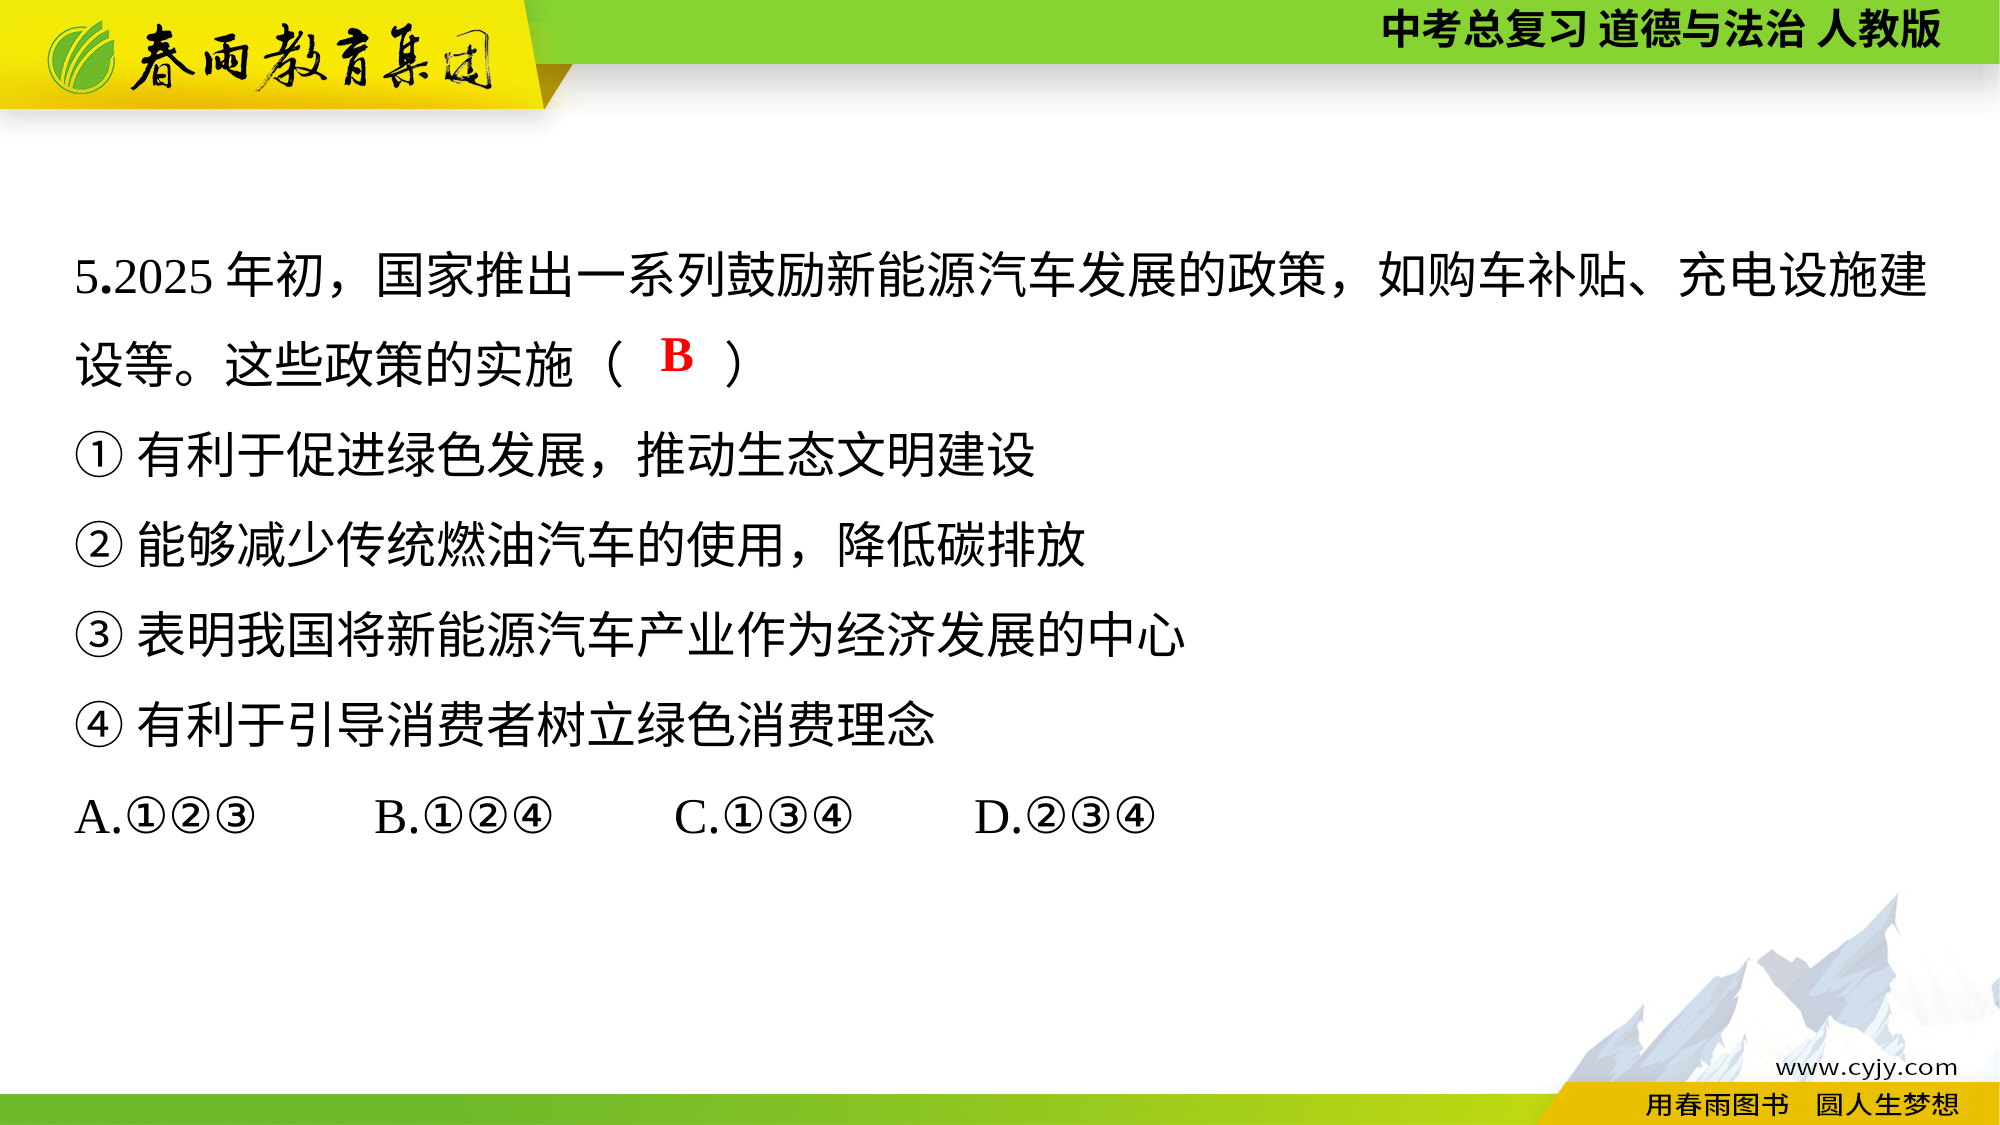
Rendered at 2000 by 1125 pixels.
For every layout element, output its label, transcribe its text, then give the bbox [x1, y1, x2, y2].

picture [0, 0, 2000, 1125]
list 5.2025年初，国家推出一系列鼓励新能源汽车发展的政策，如购车补贴、充电设施建设等。这些政策的实施（ ） ①有利于促进绿色发展，推动生态文明建设 ②能够减少传统燃油汽车的使用，降低碳排放 ③表明我国将新能源汽车产业作为经济发展的中心 ④有利于引导消费者树立绿色消费理念 A.①②③ B.①②④ C.①③④ D.②③④ [59, 206, 1944, 846]
text_box B [645, 314, 709, 390]
